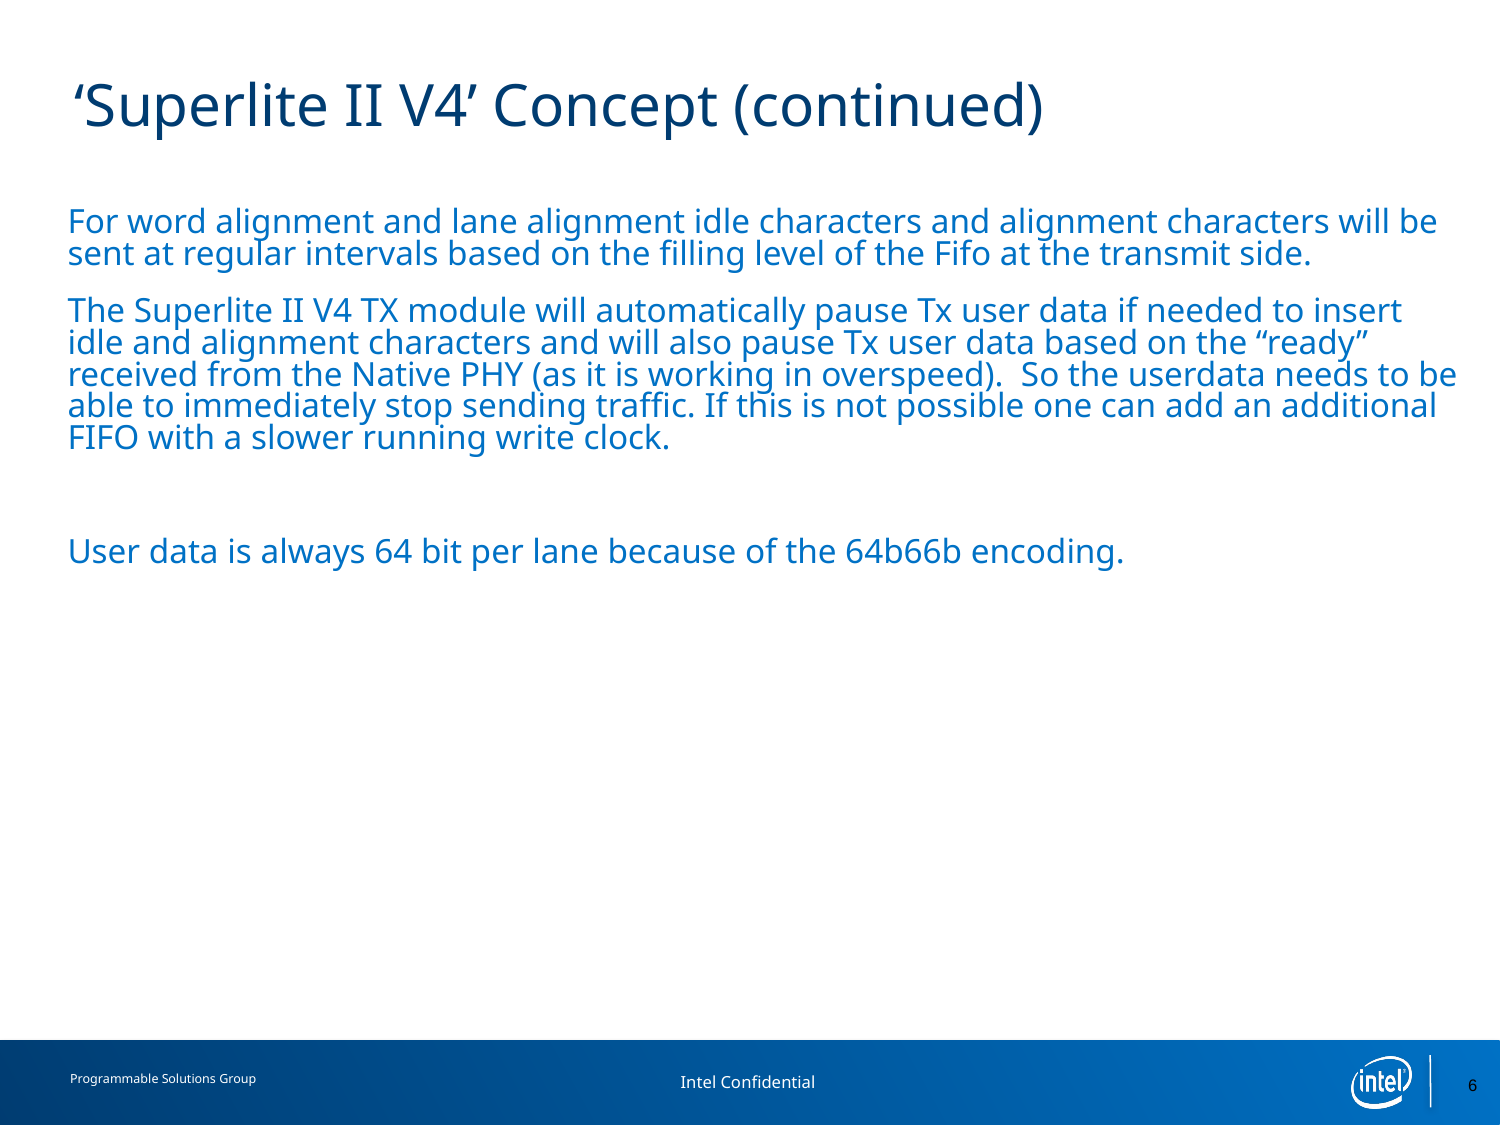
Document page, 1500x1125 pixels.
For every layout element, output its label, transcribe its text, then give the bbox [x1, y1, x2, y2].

slide_number 6 [1127, 1055, 1478, 1116]
list For word alignment and lane alignment idle characters and alignment characters will be sent at regular intervals based on the filling level of the Fifo at the transmit side. The Superlite II V4 TX module will automatically pause Tx user data if needed to insert idle and alignment characters and will also pause Tx user data based on the “ready” received from the Native PHY (as it is working in overspeed). So the userdata needs to be able to immediately stop sending traffic. If this is not possible one can add an additional FIFO with a slower running write clock. User data is always 64 bit per lane because of the 64b66b encoding. [67, 208, 1463, 1033]
title ‘Superlite II V4’ Concept (continued) [74, 67, 1425, 208]
